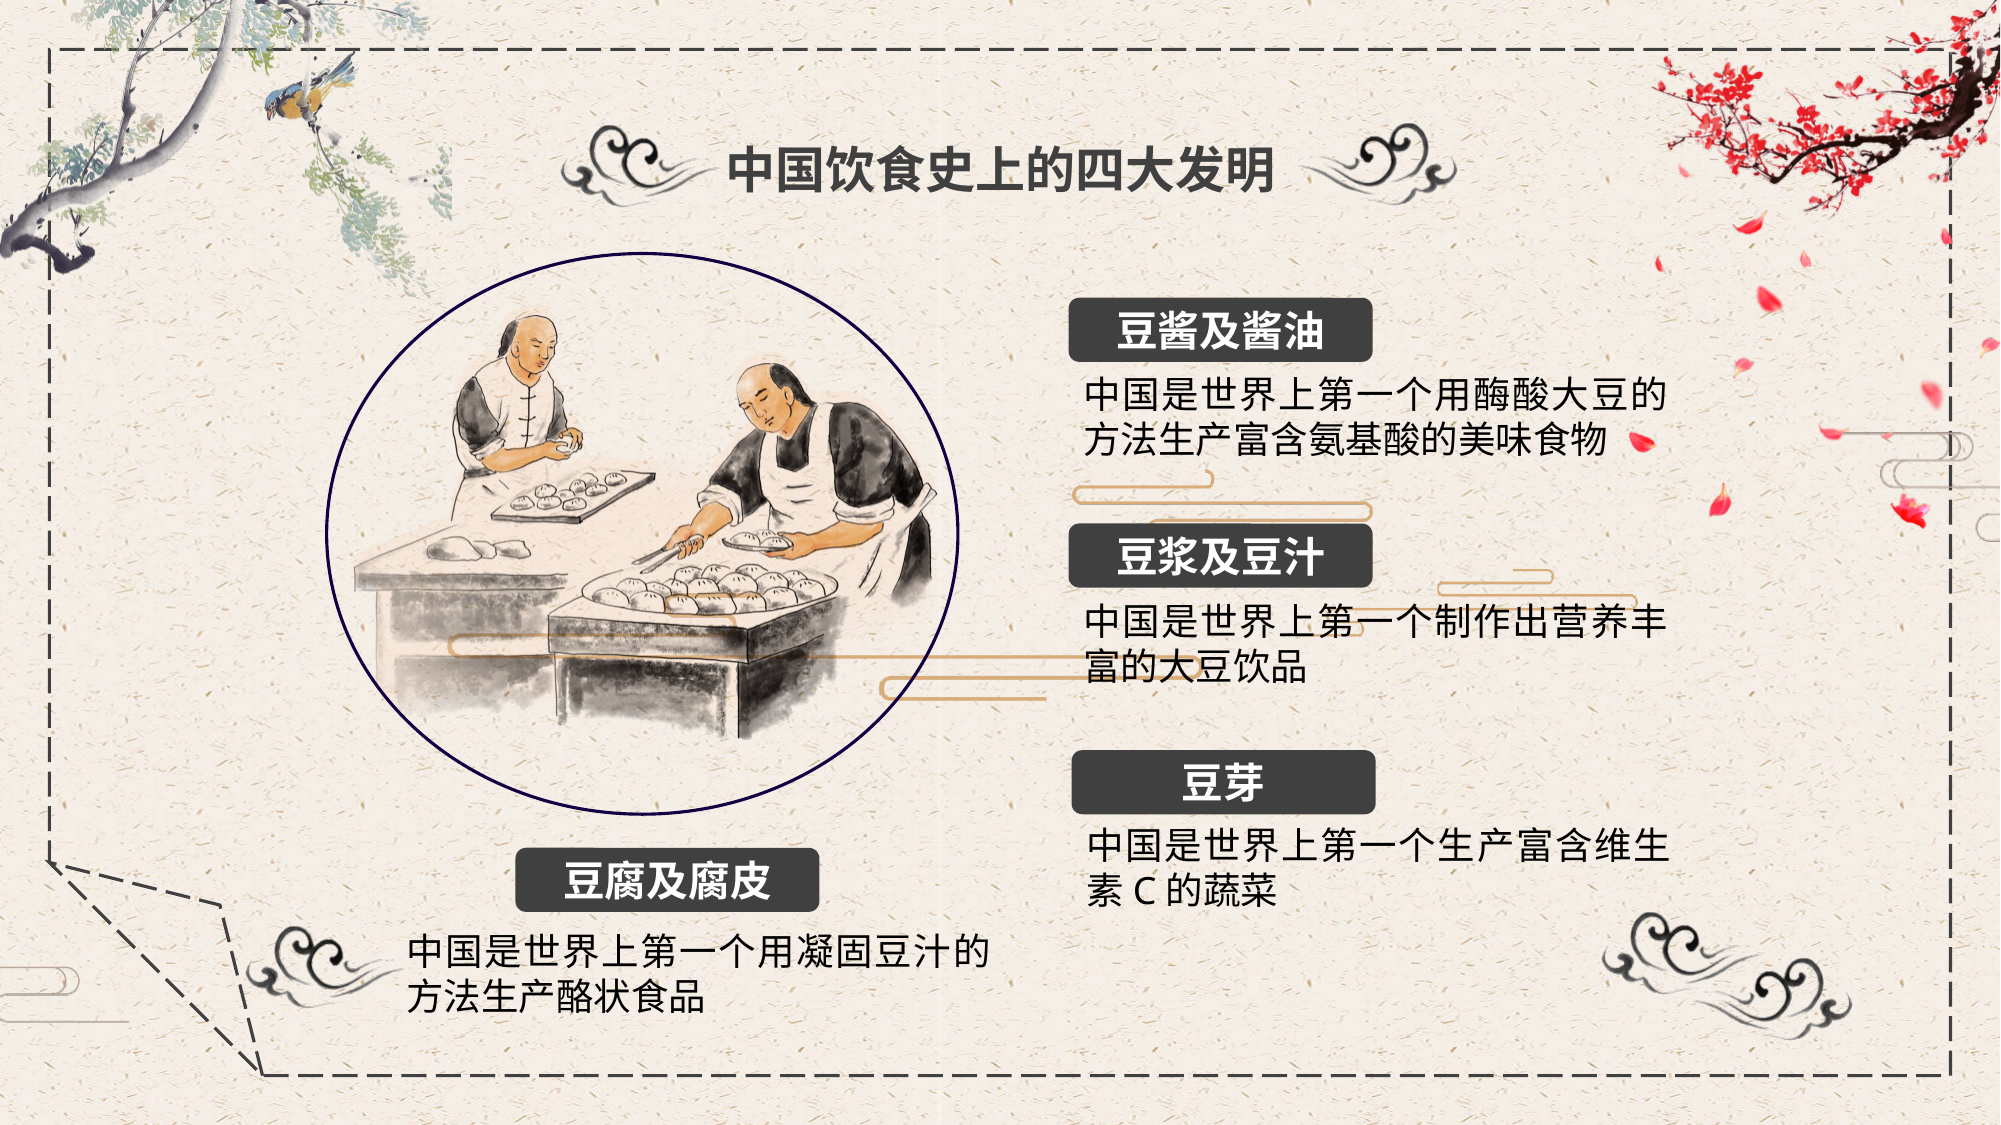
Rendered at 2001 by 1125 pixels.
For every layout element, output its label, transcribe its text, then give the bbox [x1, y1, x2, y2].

picture [0, 0, 2001, 1125]
text_box 中国是世界上第一个制作出营养丰富的大豆饮品 [1068, 590, 1683, 696]
text_box 豆芽 [1070, 749, 1377, 814]
text_box 豆浆及豆汁 [1067, 522, 1374, 589]
text_box 中国是世界上第一个用凝固豆汁的方法生产酪状食品 [391, 920, 1006, 1026]
text_box 豆酱及酱油 [1067, 296, 1374, 363]
text_box 中国是世界上第一个生产富含维生素C的蔬菜 [1071, 814, 1686, 920]
text_box 豆腐及腐皮 [514, 846, 821, 913]
text_box 中国饮食史上的四大发明 [710, 131, 1290, 207]
text_box [325, 252, 959, 816]
text_box 中国是世界上第一个用酶酸大豆的方法生产富含氨基酸的美味食物 [1068, 363, 1683, 469]
